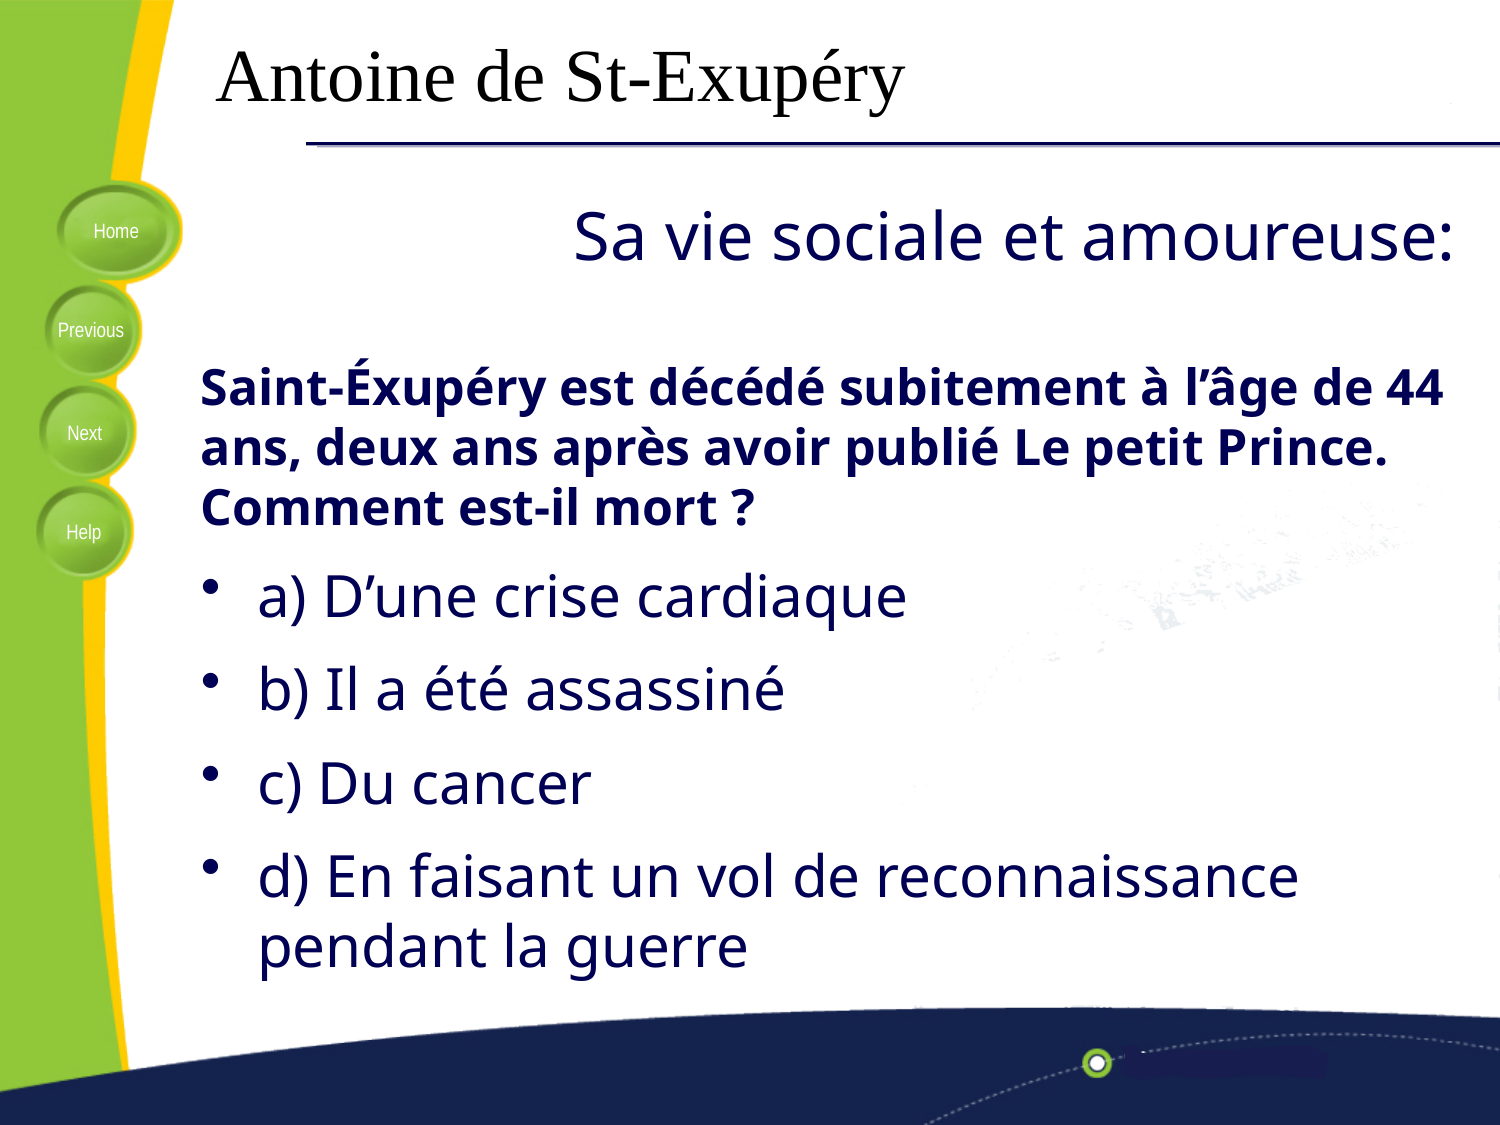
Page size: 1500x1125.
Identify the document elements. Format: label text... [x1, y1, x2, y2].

list Saint-Éxupéry est décédé subitement à l’âge de 44 ans, deux ans après avoir publié Le petit Prince. Comment est-il mort ? a) D’une crise cardiaque b) Il a été assassiné c) Du cancer d) En faisant un vol de reconnaissance pendant la guerre [185, 348, 1474, 1067]
title Sa vie sociale et amoureuse: [196, 183, 1472, 284]
picture [0, 0, 1500, 1125]
text_box Antoine de St-Exupéry [200, 18, 1373, 124]
